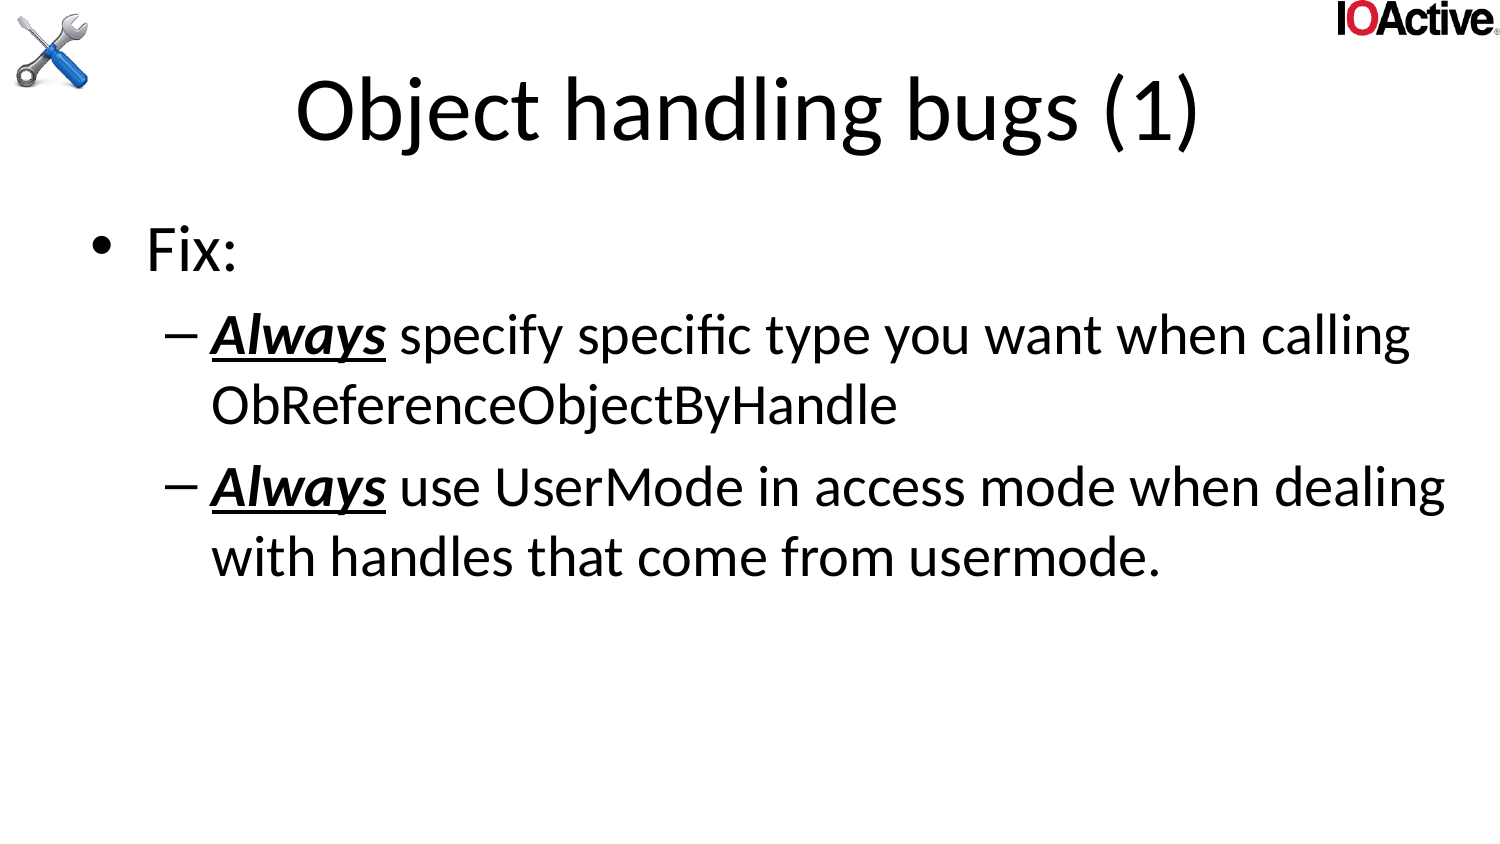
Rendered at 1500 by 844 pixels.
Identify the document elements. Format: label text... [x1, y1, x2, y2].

list Fix: Always specify specific type you want when calling ObReferenceObjectByHandle Always use UserMode in access mode when dealing with handles that come from usermode. [75, 196, 1500, 844]
picture [1337, 0, 1500, 36]
title Object handling bugs (1) [75, 33, 1425, 175]
picture [0, 0, 101, 101]
